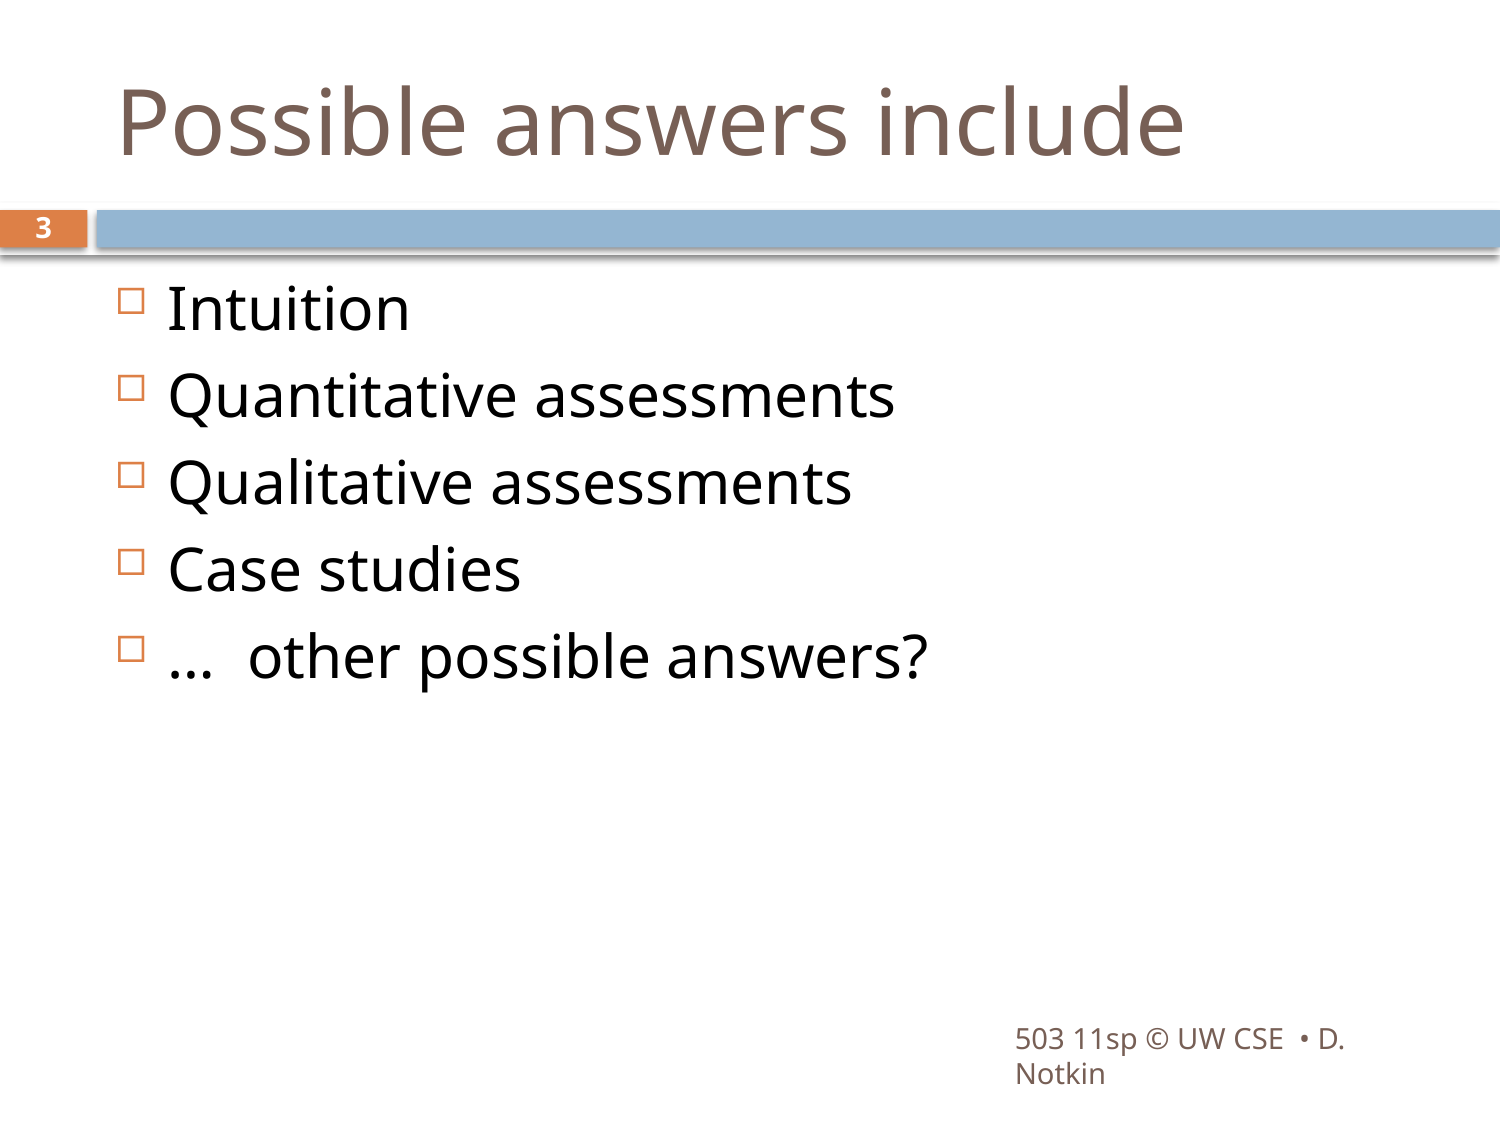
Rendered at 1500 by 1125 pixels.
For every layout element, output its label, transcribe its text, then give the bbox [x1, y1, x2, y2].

title Possible answers include [100, 37, 1438, 200]
slide_number 503 11sp © UW CSE • D. Notkin [999, 1025, 1438, 1085]
list Intuition Quantitative assessments Qualitative assessments Case studies … other possible answers? [100, 262, 1438, 1000]
slide_number 3 [0, 208, 88, 249]
